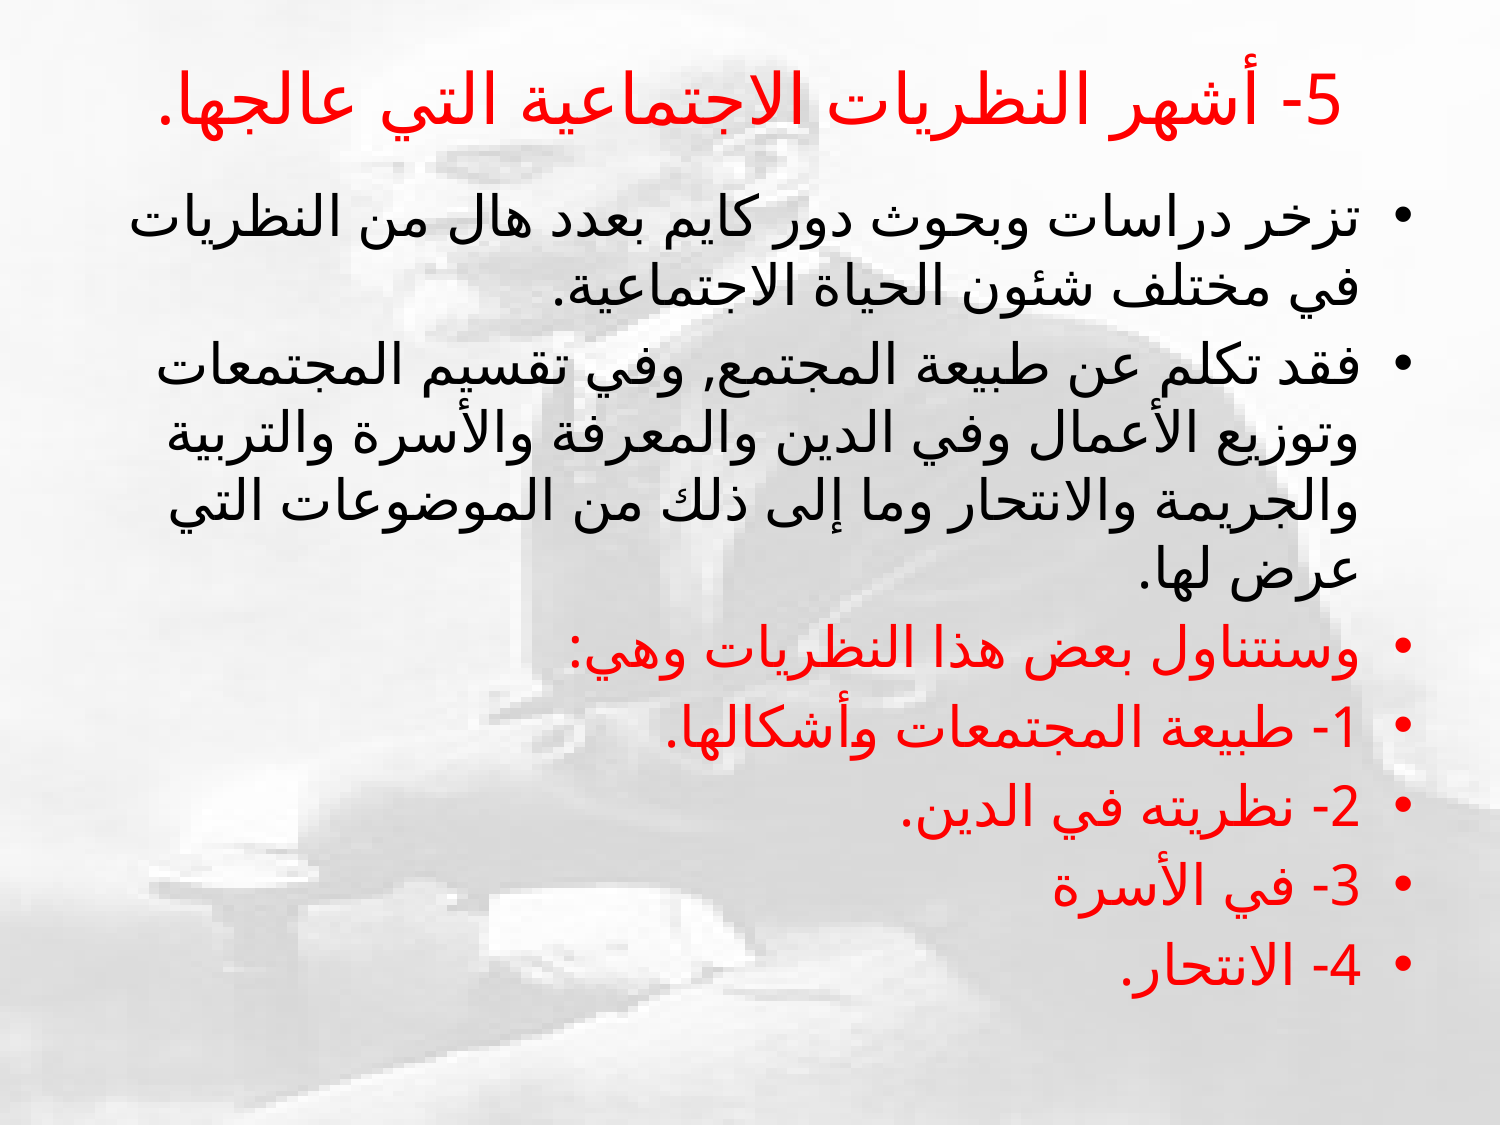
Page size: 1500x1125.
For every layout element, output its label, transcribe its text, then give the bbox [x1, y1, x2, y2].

title 5- أشهر النظريات الاجتماعية التي عالجها. [75, 45, 1425, 172]
list تزخر دراسات وبحوث دور كايم بعدد هال من النظريات في مختلف شئون الحياة الاجتماعية. فقد تكلم عن طبيعة المجتمع, وفي تقسيم المجتمعات وتوزيع الأعمال وفي الدين والمعرفة والأسرة والتربية والجريمة والانتحار وما إلى ذلك من الموضوعات التي عرض لها. وسنتناول بعض هذا النظريات وهي: 1- طبيعة المجتمعات وأشكالها. 2- نظريته في الدين. 3- في الأسرة 4- الانتحار. [75, 172, 1425, 1005]
